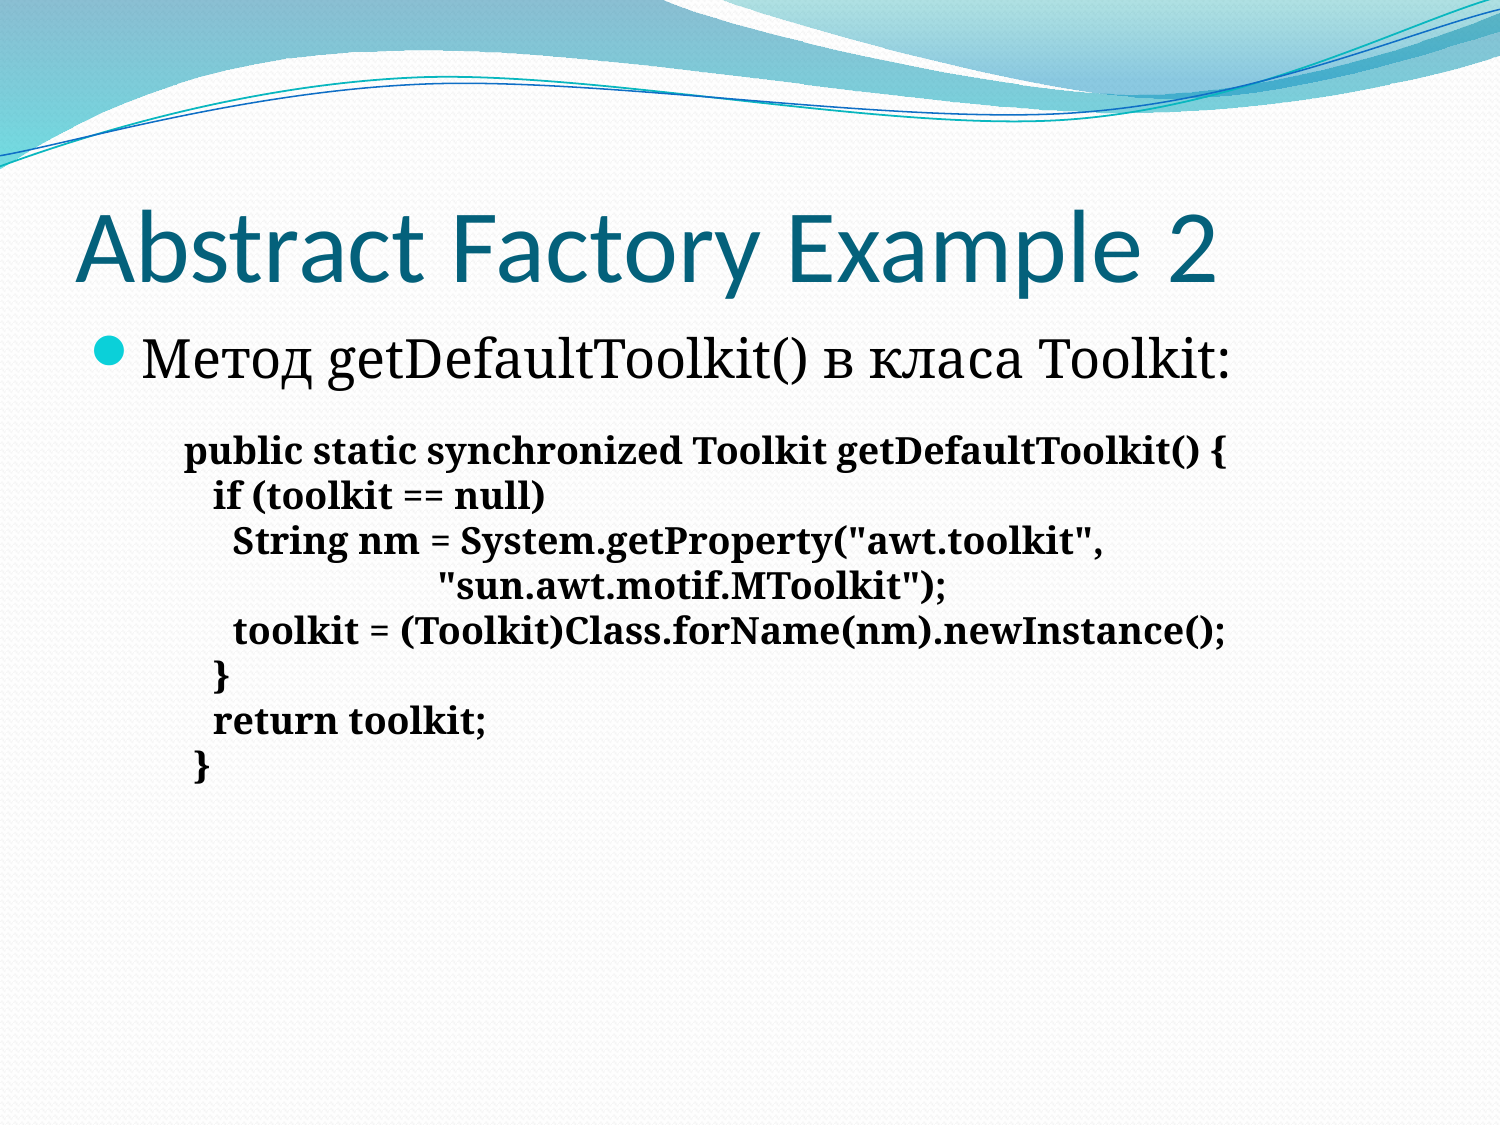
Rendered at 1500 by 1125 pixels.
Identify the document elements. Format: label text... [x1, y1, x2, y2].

list Метод getDefaultToolkit() в класа Toolkit: [75, 317, 1425, 1038]
title Abstract Factory Example 2 [75, 115, 1425, 303]
text_box public static synchronized Toolkit getDefaultToolkit() { if (toolkit == null) String nm = System.getProperty("awt.toolkit", "sun.awt.motif.MToolkit"); toolkit = (Toolkit)Class.forName(nm).newInstance(); } return toolkit; } [159, 420, 1353, 795]
